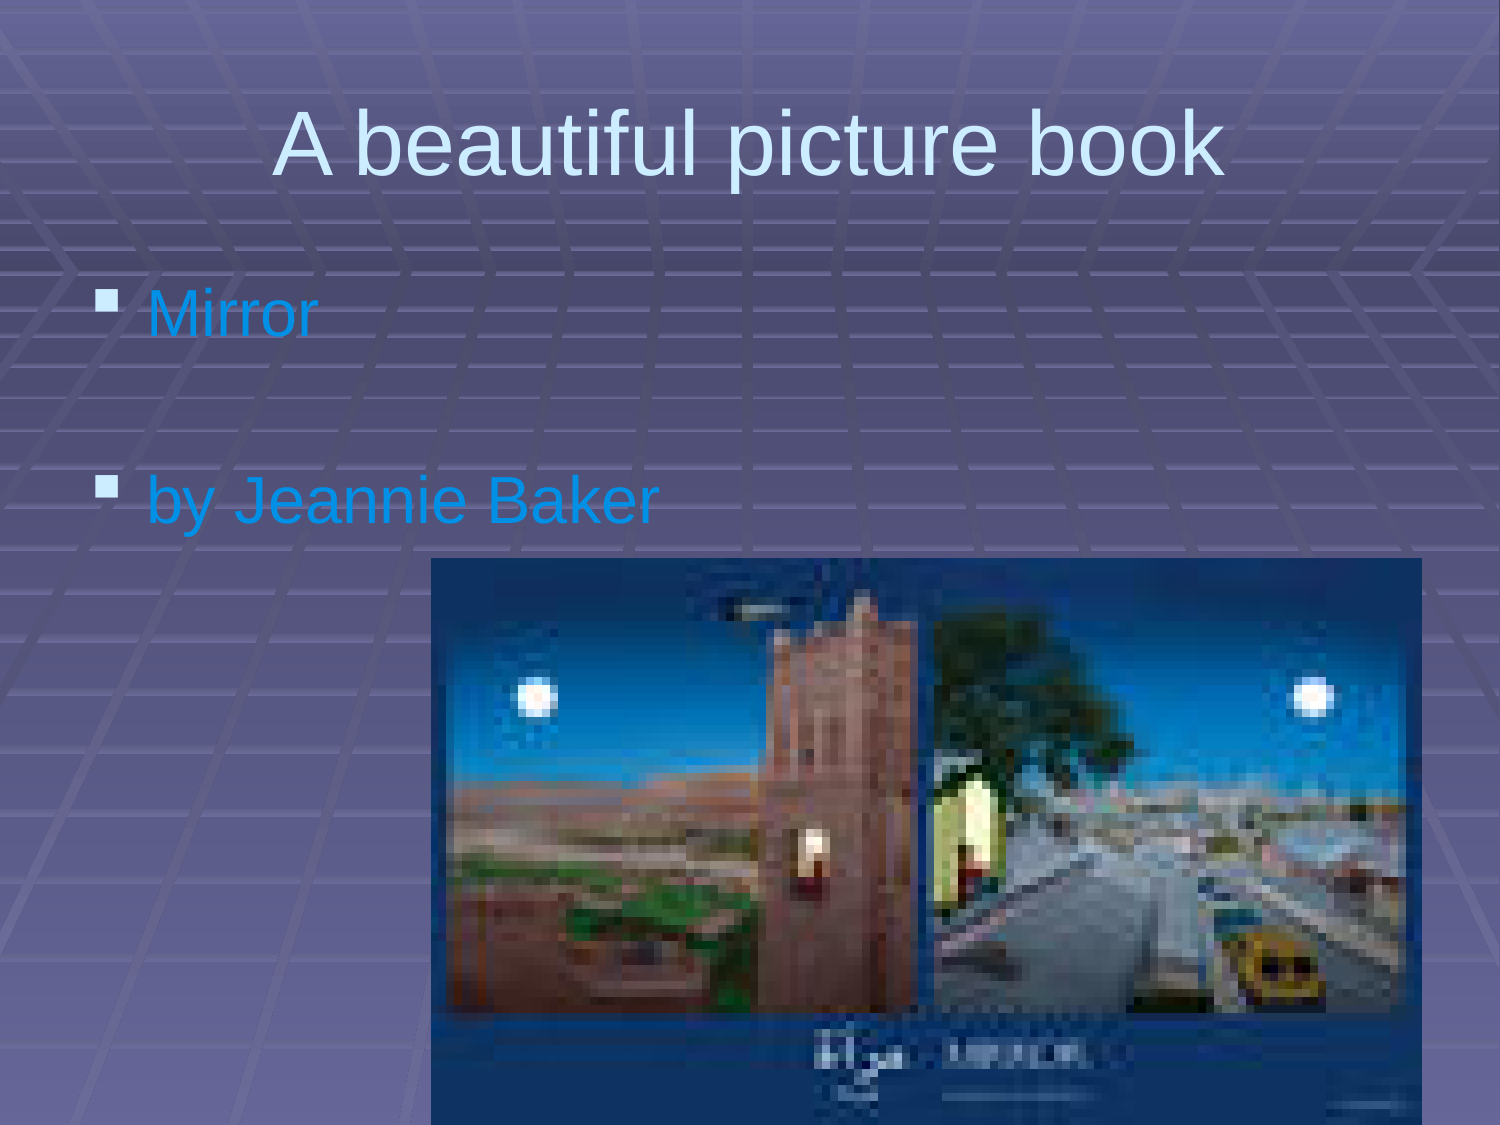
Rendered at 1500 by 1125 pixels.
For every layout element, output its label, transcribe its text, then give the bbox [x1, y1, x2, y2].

list Mirror by Jeannie Baker [74, 261, 738, 1001]
title A beautiful picture book [74, 44, 1425, 233]
picture [430, 557, 1422, 1125]
